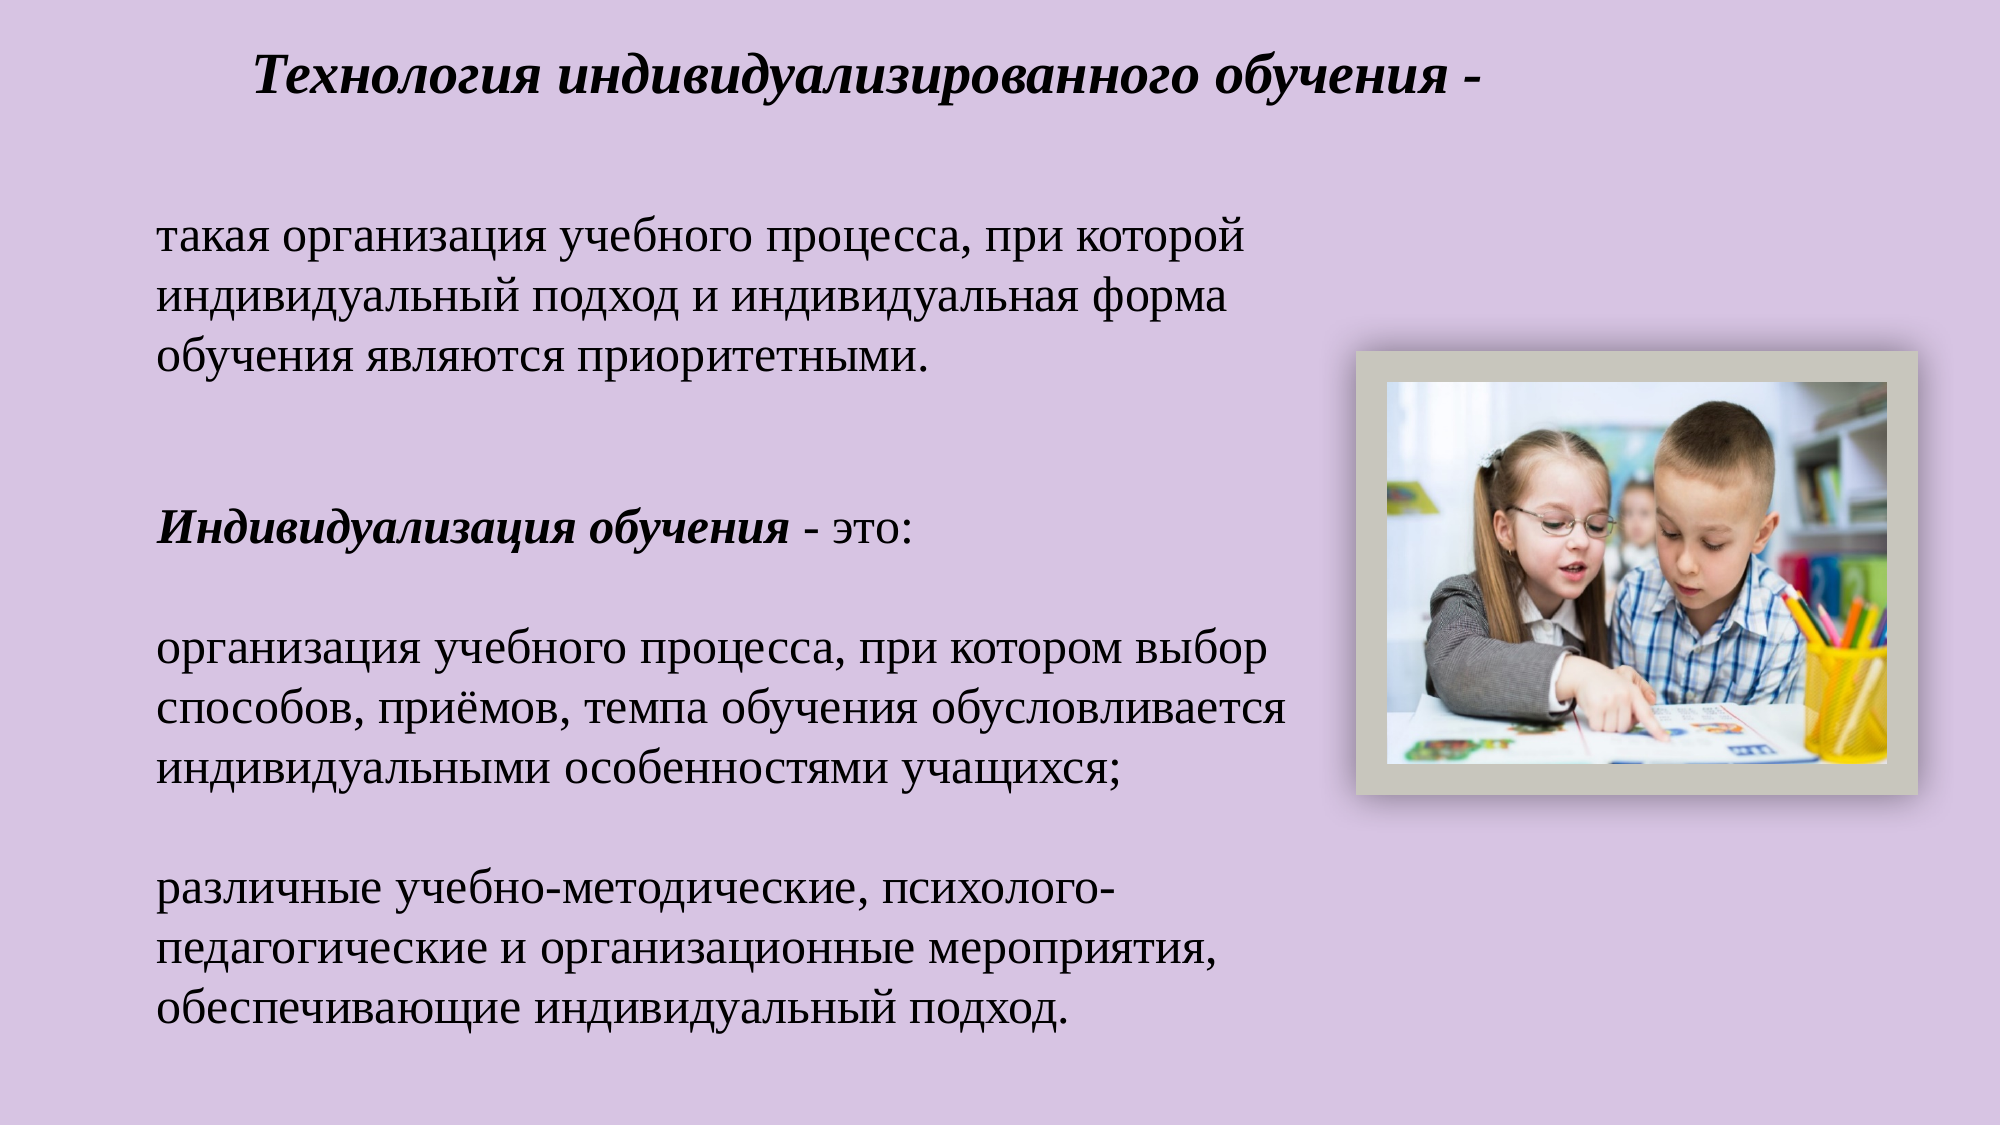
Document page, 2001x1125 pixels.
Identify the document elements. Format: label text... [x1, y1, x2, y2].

text_box Индивидуализация обучения - это: организация учебного процесса, при котором выбор способов, приёмов, темпа обучения обусловливается индивидуальными особенностями учащихся; различные учебно-методические, психолого-педагогические и организационные мероприятия, обеспечивающие индивидуальный подход. [142, 486, 1348, 1101]
text_box такая организация учебного процесса, при которой индивидуальный подход и индивидуальная форма обучения являются приоритетными. [142, 193, 1348, 449]
title Технология индивидуализированного обучения - [0, 0, 1750, 114]
picture [1386, 382, 1887, 764]
